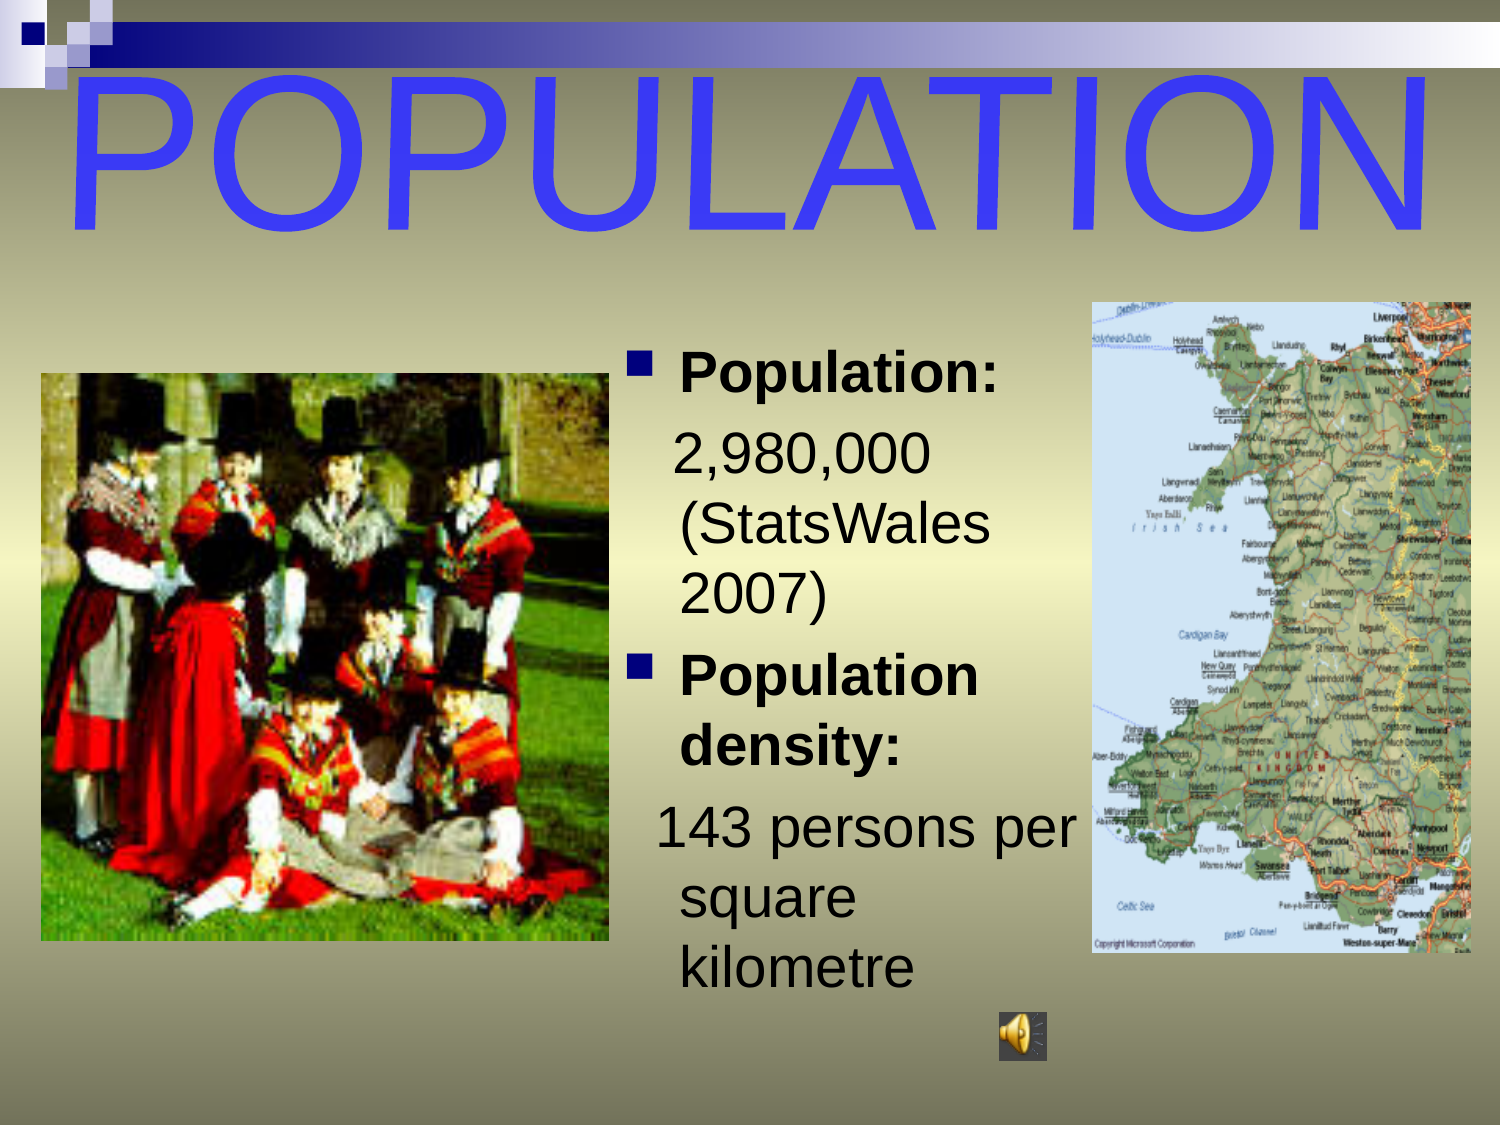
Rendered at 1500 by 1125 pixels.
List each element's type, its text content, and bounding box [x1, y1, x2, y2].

list Population: 2,980,000 (StatsWales 2007) Population density: 143 persons per square kilometre [608, 326, 1117, 1094]
picture [997, 1011, 1049, 1062]
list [40, 373, 609, 941]
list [1092, 302, 1471, 953]
